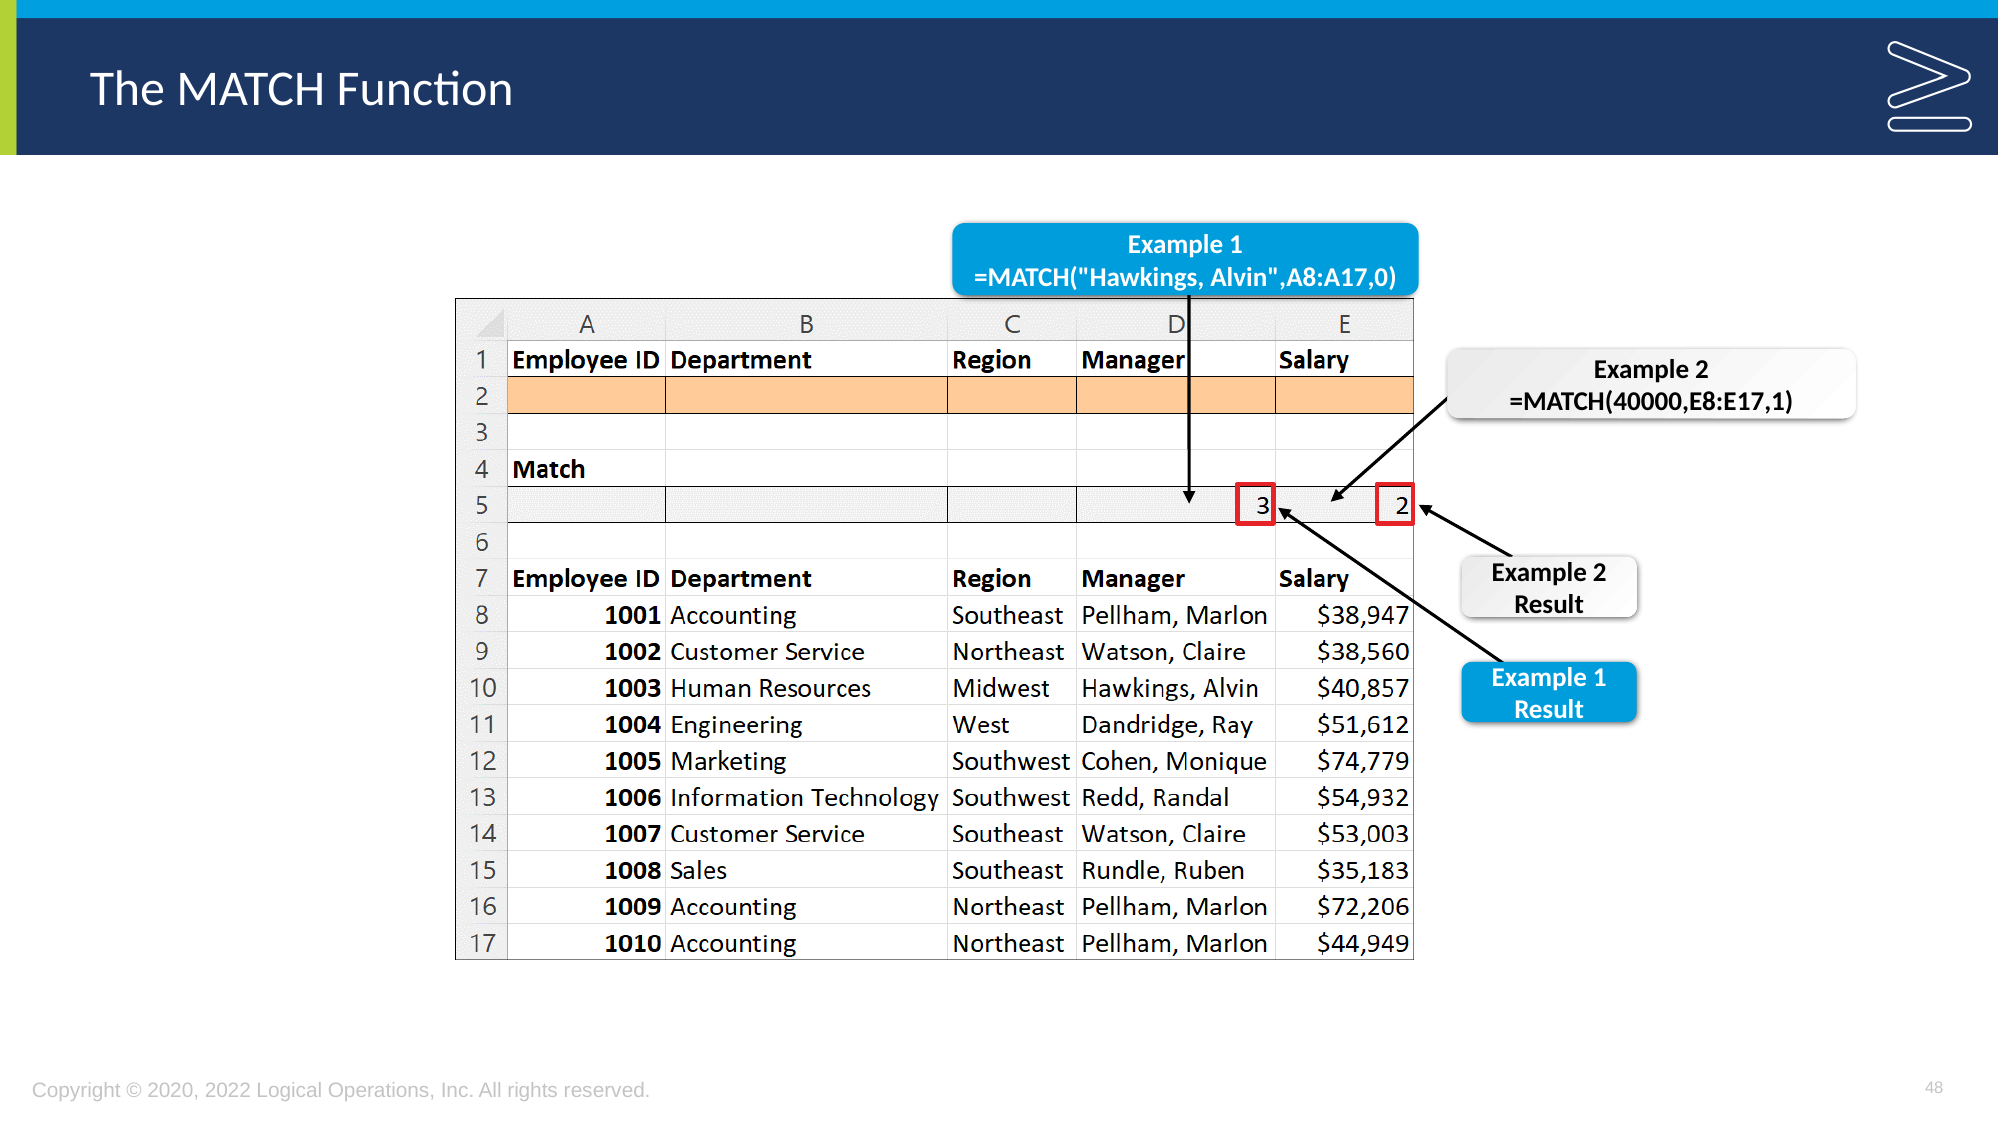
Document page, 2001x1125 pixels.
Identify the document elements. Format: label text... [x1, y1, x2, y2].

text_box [454, 222, 1856, 960]
slide_number 48 [1491, 1057, 1959, 1118]
picture [1850, 19, 1998, 155]
picture [0, 0, 74, 155]
title The MATCH Function [74, 16, 1850, 155]
